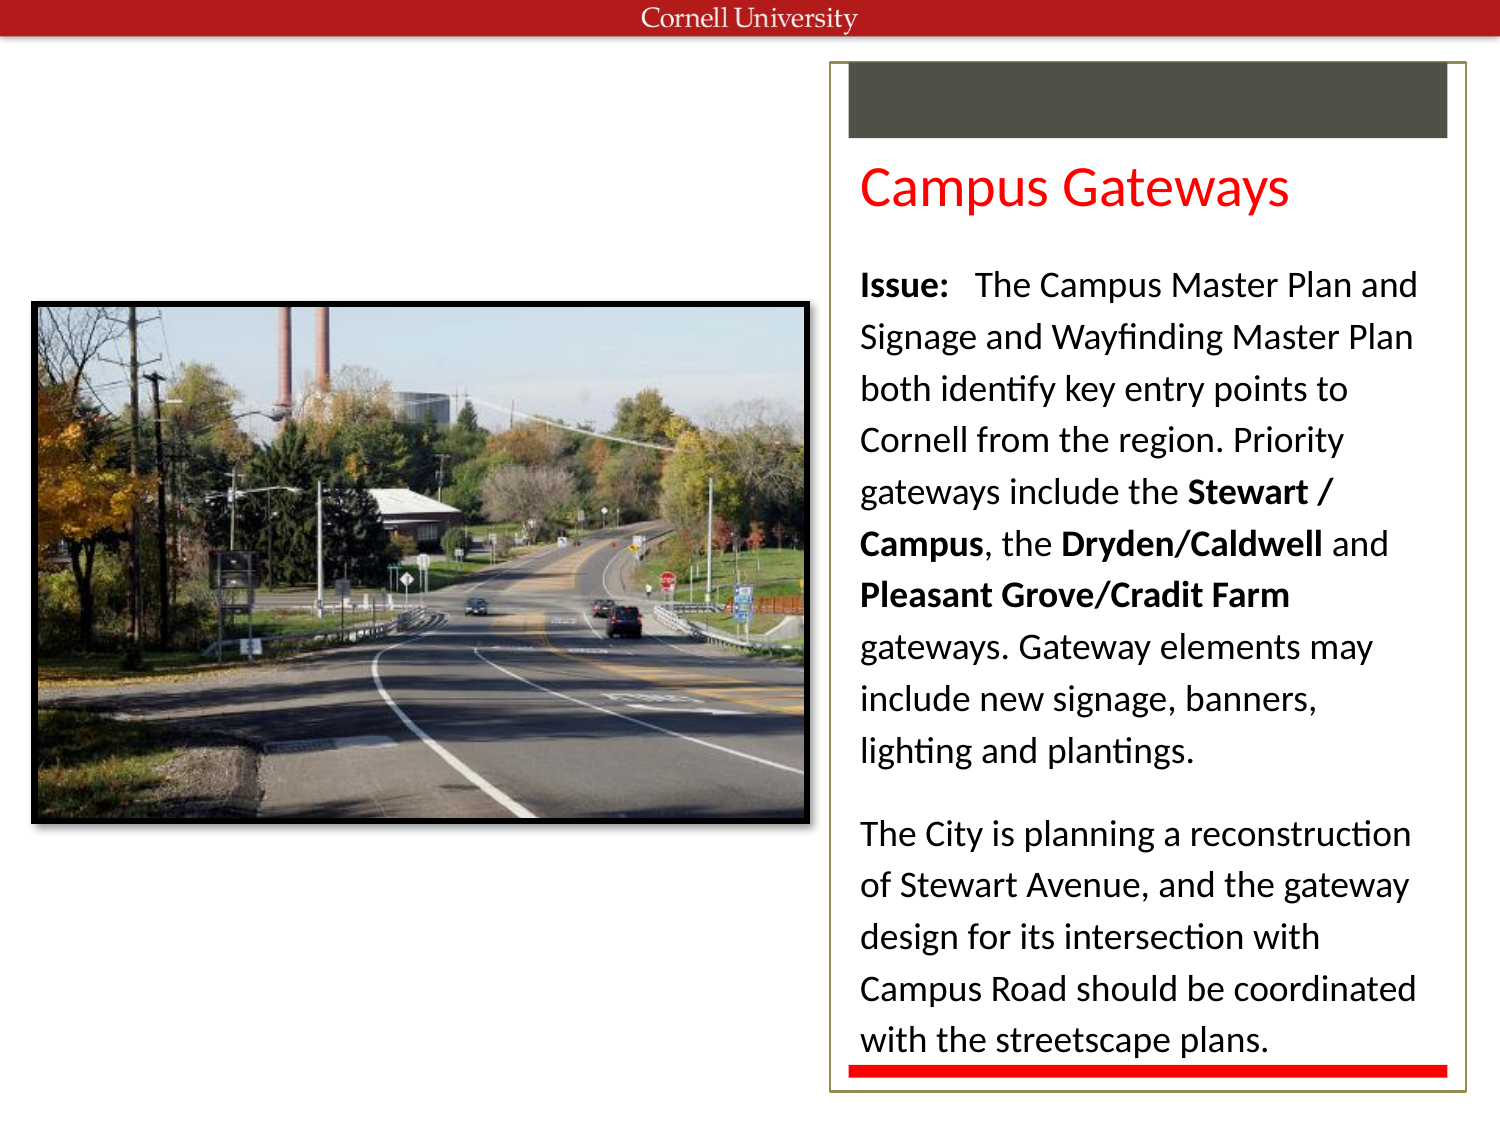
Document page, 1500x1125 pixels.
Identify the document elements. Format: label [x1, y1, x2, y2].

picture [635, 0, 858, 60]
text_box [829, 62, 1467, 1092]
picture [37, 306, 805, 819]
